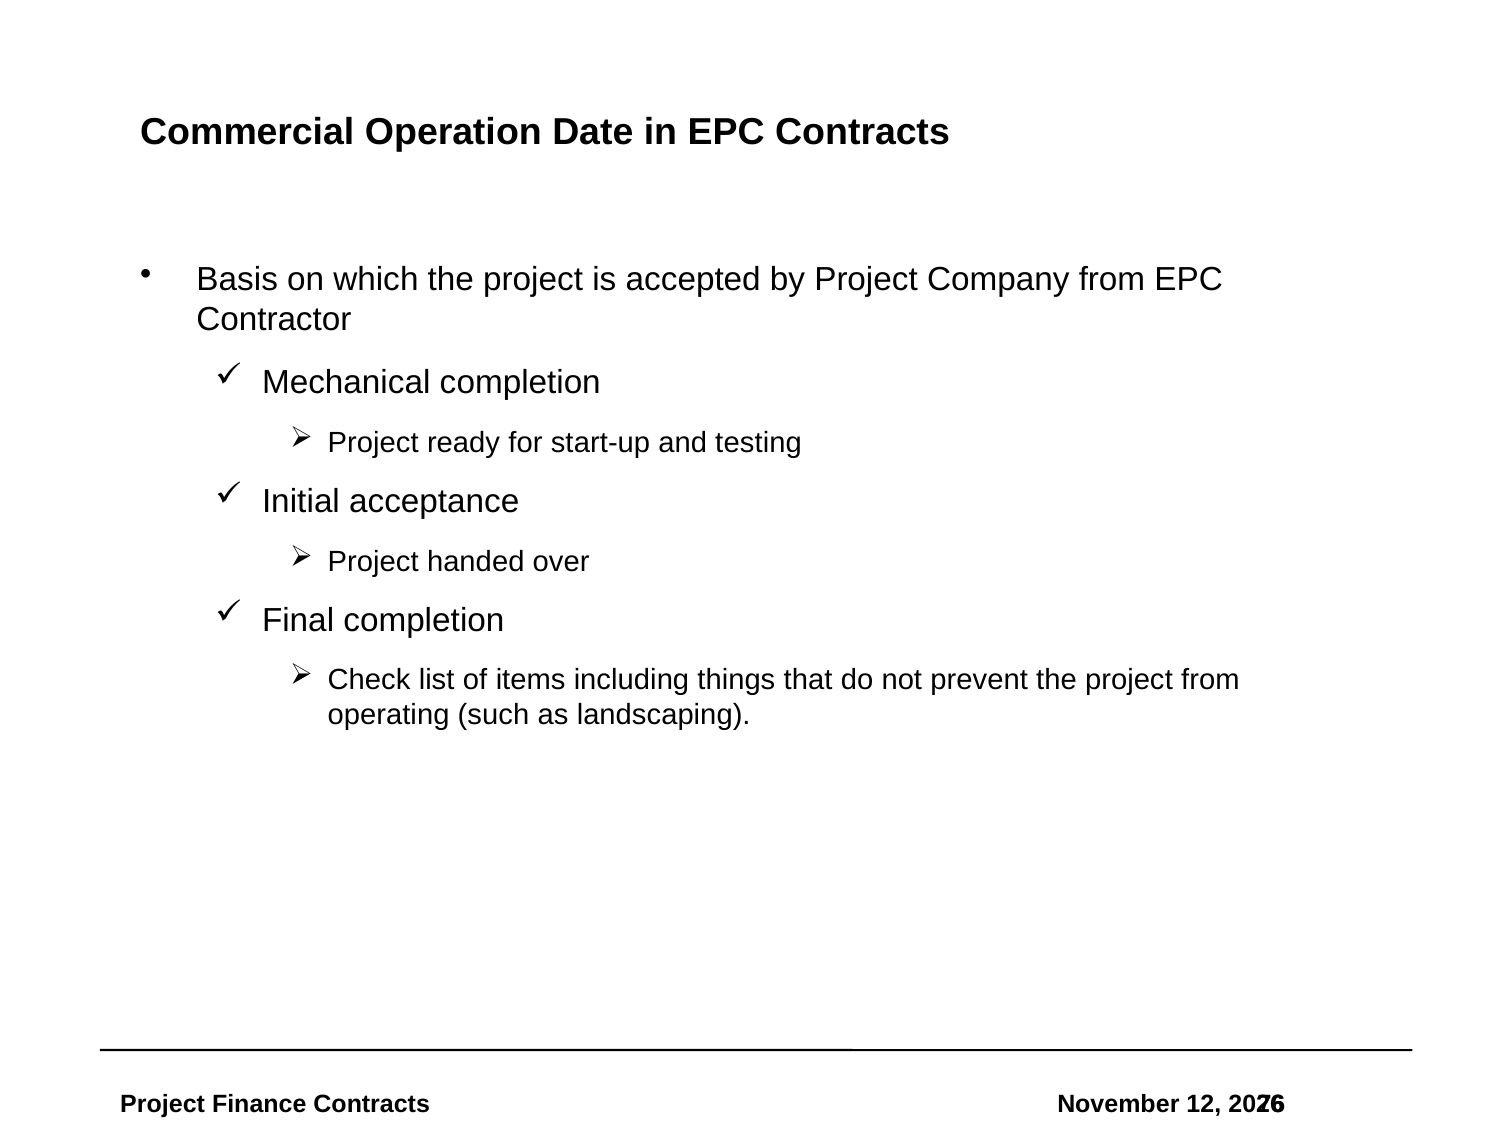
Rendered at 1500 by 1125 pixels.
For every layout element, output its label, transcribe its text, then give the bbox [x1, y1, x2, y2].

title Commercial Operation Date in EPC Contracts [124, 99, 1288, 226]
list Basis on which the project is accepted by Project Company from EPC Contractor Mechanical completion Project ready for start-up and testing Initial acceptance Project handed over Final completion Check list of items including things that do not prevent the project from operating (such as landscaping). [124, 249, 1376, 1001]
